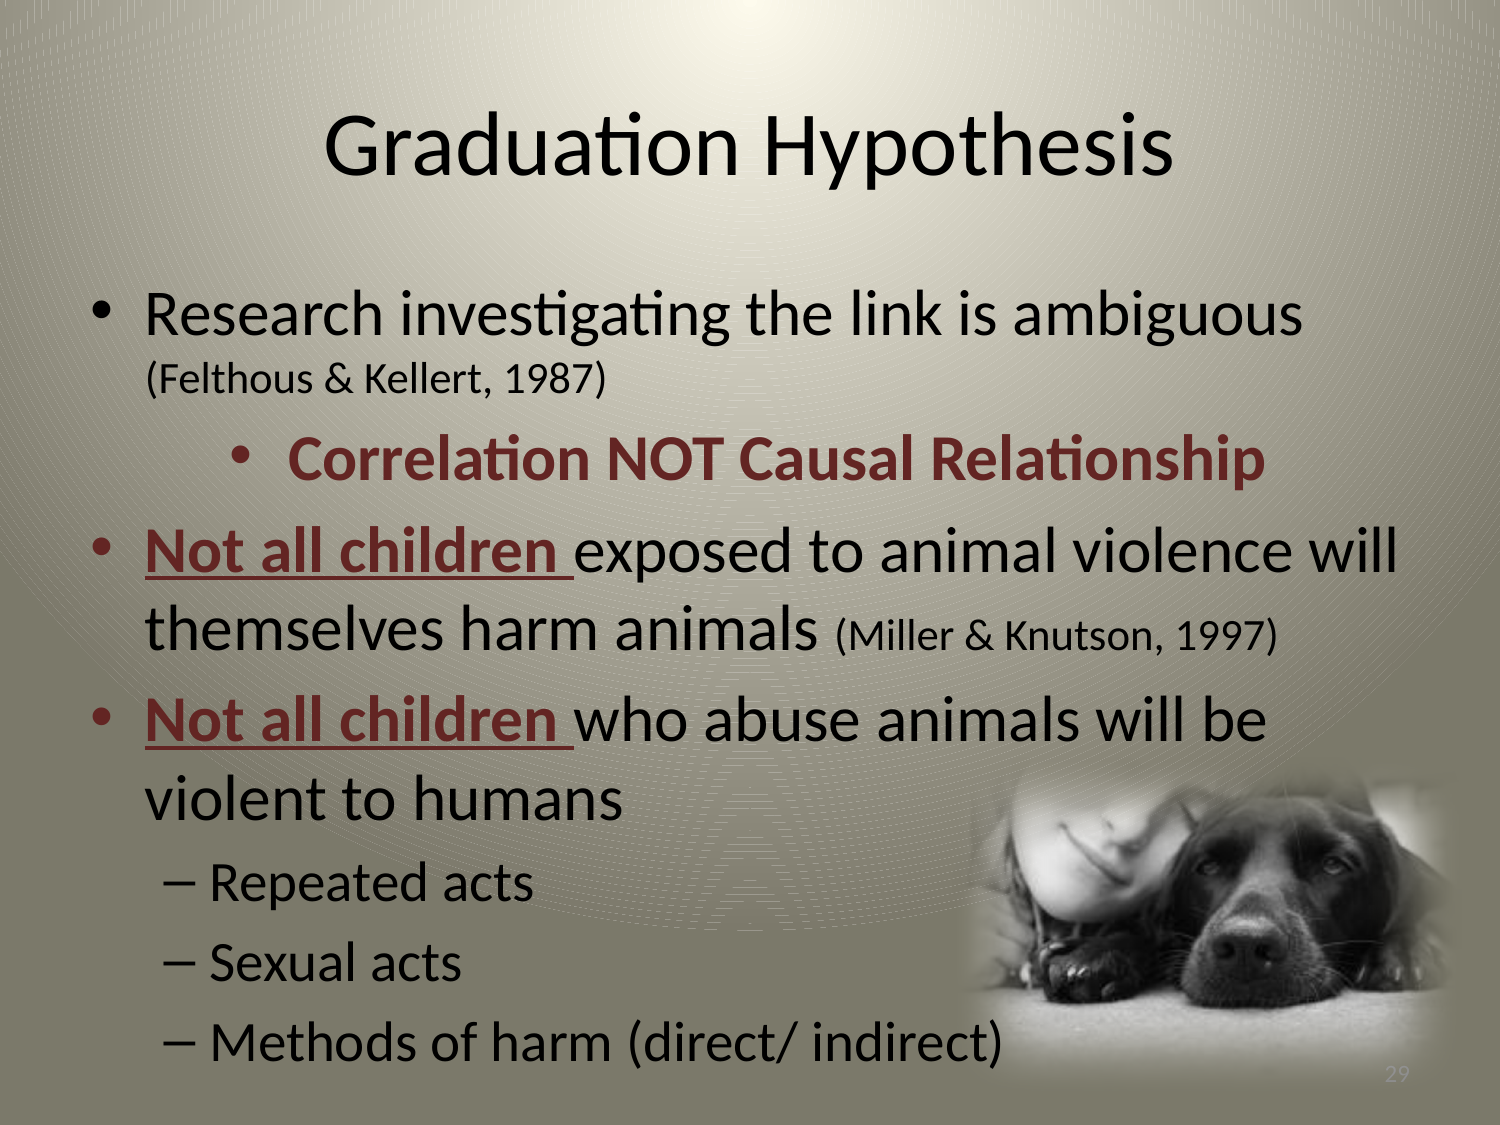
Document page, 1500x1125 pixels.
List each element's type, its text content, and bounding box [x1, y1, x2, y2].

title Graduation Hypothesis [75, 45, 1425, 233]
list Research investigating the link is ambiguous (Felthous & Kellert, 1987) Correlation NOT Causal Relationship Not all children exposed to animal violence will themselves harm animals (Miller & Knutson, 1997) Not all children who abuse animals will be violent to humans Repeated acts Sexual acts Methods of harm (direct/ indirect) [75, 262, 1425, 1125]
slide_number 29 [1074, 1042, 1425, 1103]
